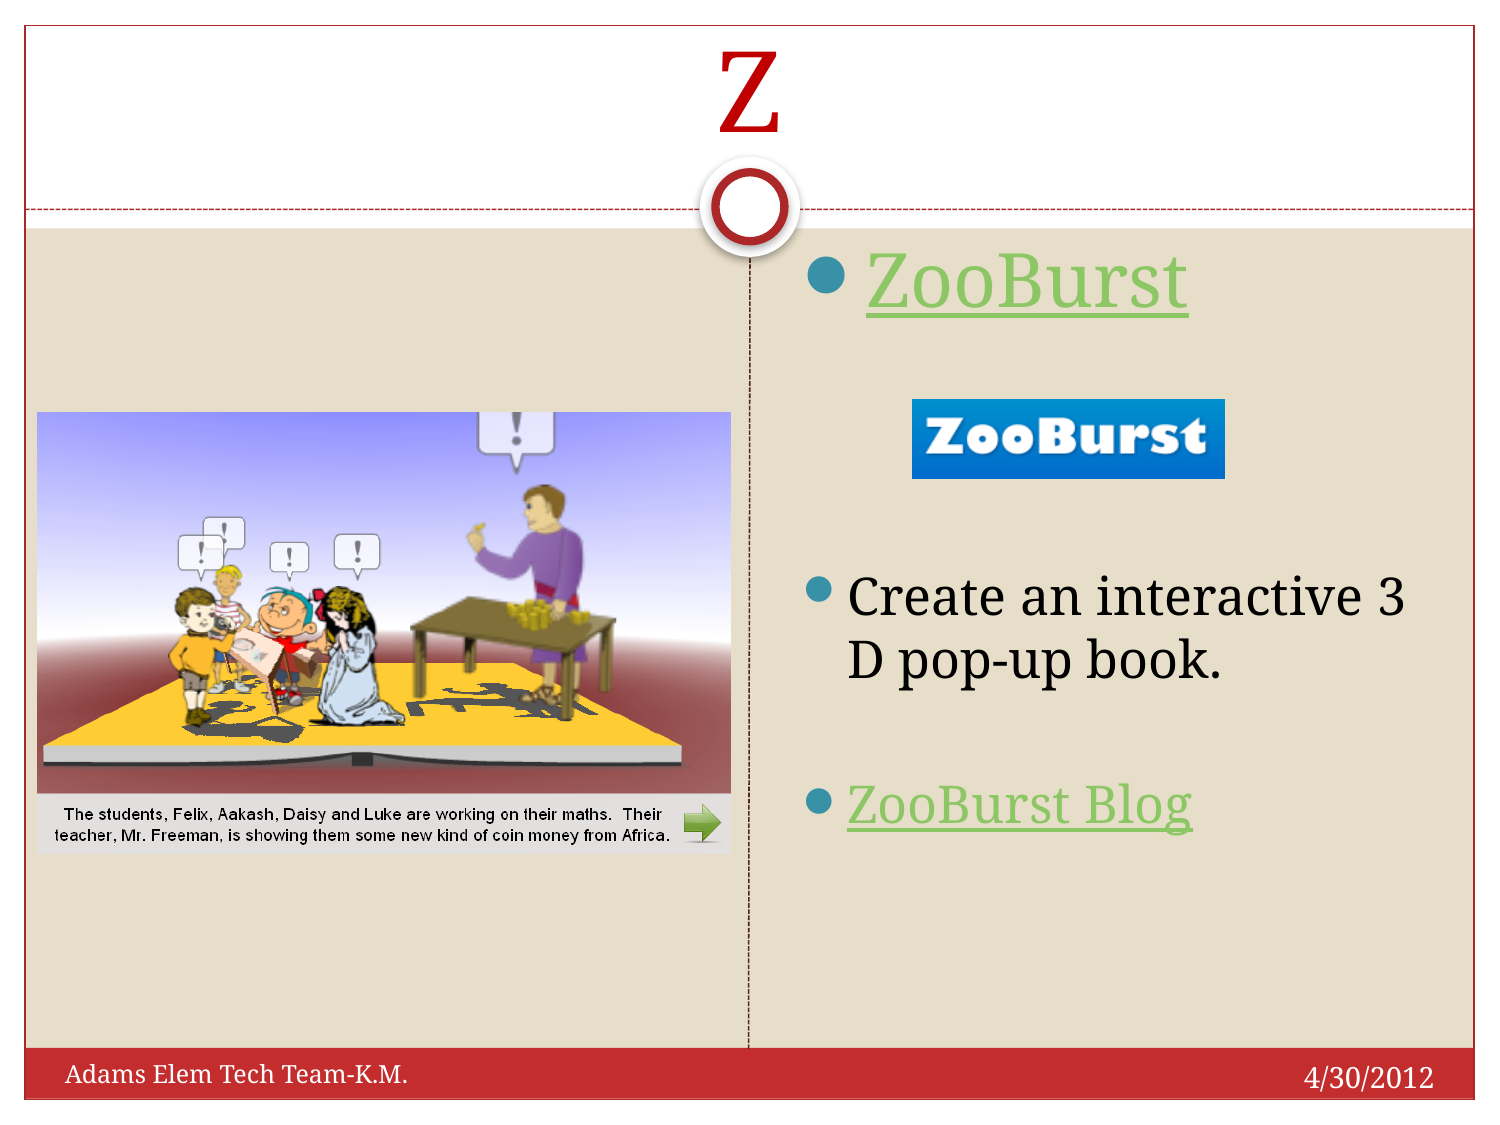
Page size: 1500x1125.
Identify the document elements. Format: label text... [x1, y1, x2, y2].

list ZooBurst Create an interactive 3 D pop-up book. ZooBurst Blog [787, 224, 1450, 993]
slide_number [950, 1051, 1450, 1112]
footer Adams Elem Tech Team-K.M. [50, 1051, 638, 1112]
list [912, 399, 1226, 479]
title Z [49, 37, 1450, 162]
picture [37, 412, 731, 855]
